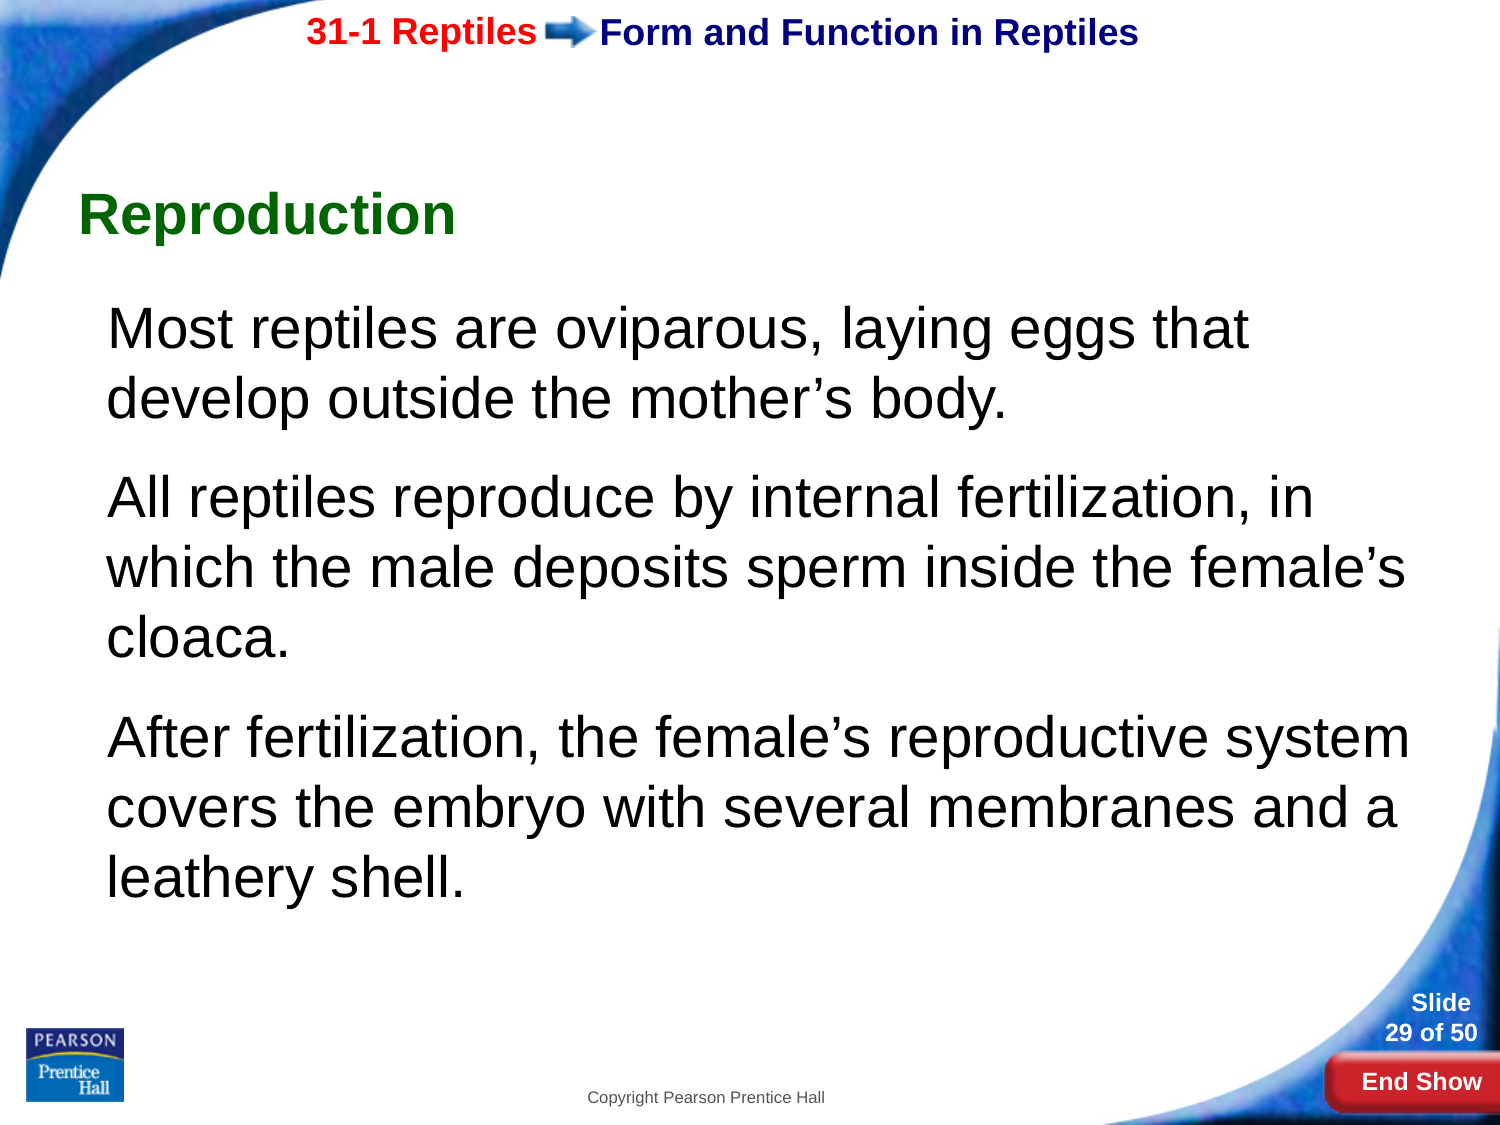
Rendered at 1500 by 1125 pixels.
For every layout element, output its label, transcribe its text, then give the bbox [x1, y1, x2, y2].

footer Copyright Pearson Prentice Hall [468, 1078, 945, 1105]
list Reproduction Most reptiles are oviparous, laying eggs that develop outside the mother’s body. All reptiles reproduce by internal fertilization, in which the male deposits sperm inside the female’s cloaca. After fertilization, the female’s reproductive system covers the embryo with several membranes and a leathery shell. [44, 179, 1448, 991]
title Form and Function in Reptiles [584, 0, 1254, 76]
picture [0, 0, 1500, 1125]
